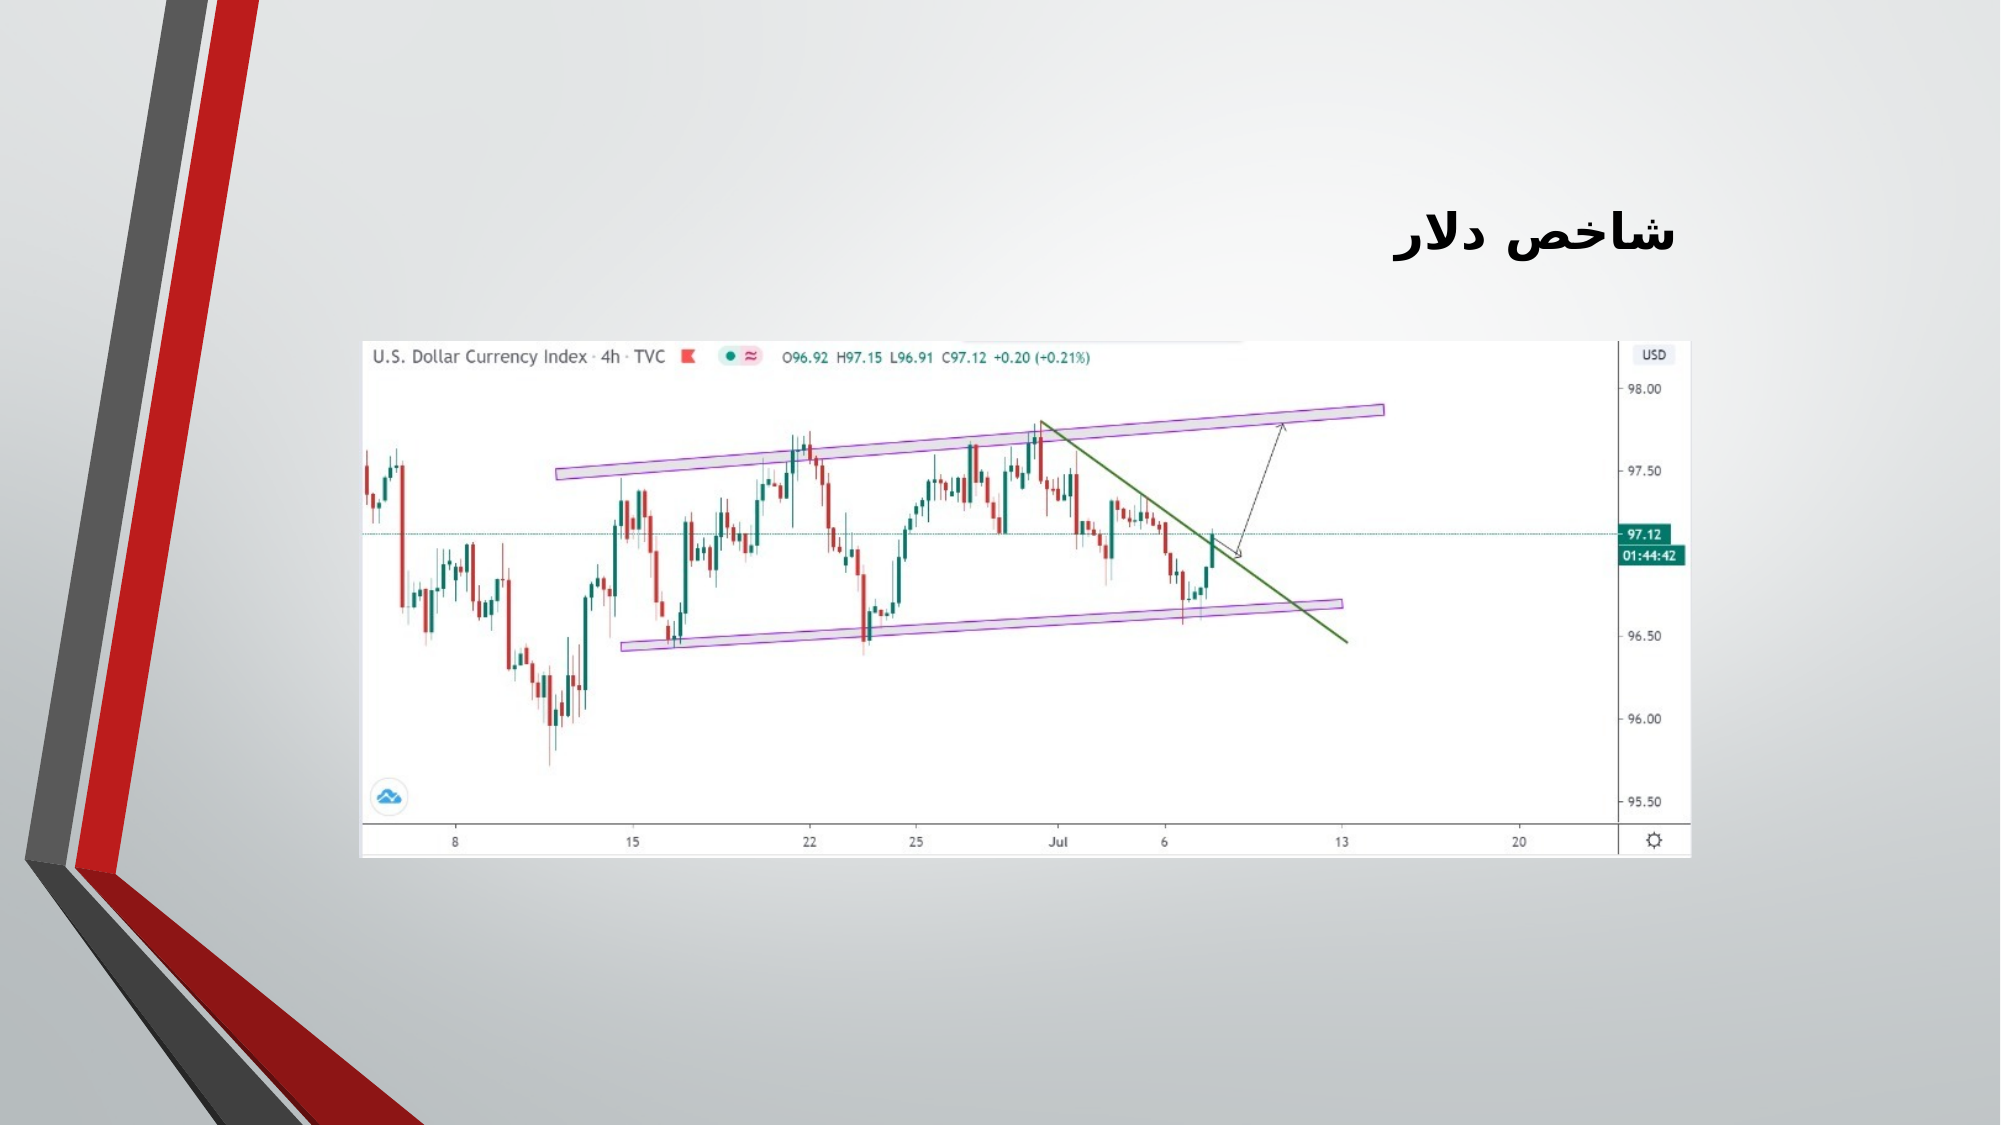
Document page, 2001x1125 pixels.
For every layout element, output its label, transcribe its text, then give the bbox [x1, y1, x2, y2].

picture [359, 340, 1693, 859]
text_box شاخص دلار [905, 191, 1692, 267]
